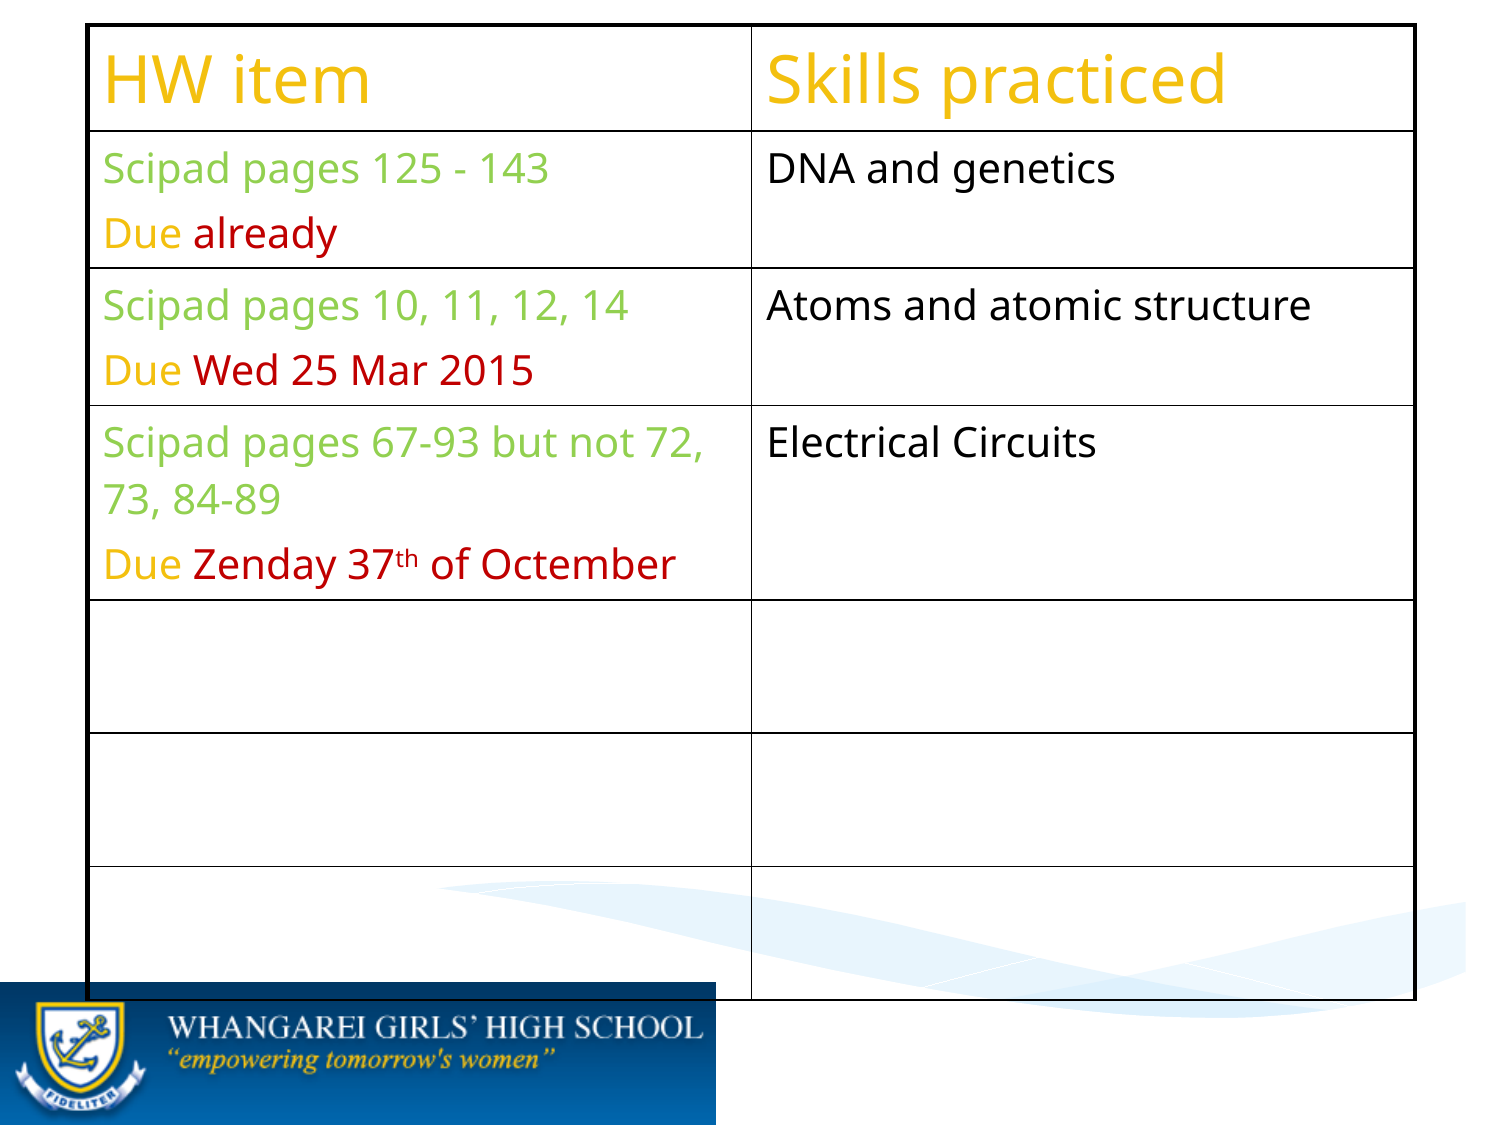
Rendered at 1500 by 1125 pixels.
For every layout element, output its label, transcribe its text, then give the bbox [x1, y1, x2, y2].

picture [0, 982, 716, 1125]
table_cell Atoms and atomic structure [752, 269, 1413, 405]
table_cell [90, 601, 751, 732]
table_cell [90, 867, 751, 999]
table_header HW item [90, 27, 751, 130]
table_cell DNA and genetics [752, 132, 1413, 267]
table_cell Scipad pages 10, 11, 12, 14 Due Wed 25 Mar 2015 [90, 269, 751, 405]
table_cell [752, 601, 1413, 732]
table_cell Scipad pages 125 - 143 Due already [90, 132, 751, 267]
table_cell Electrical Circuits [752, 406, 1413, 599]
table_cell Scipad pages 67-93 but not 72, 73, 84-89 Due Zenday 37th of Octember [90, 406, 751, 599]
table_cell [752, 734, 1413, 866]
table_cell [752, 867, 1413, 999]
table_cell [90, 734, 751, 866]
table_header Skills practiced [752, 27, 1413, 130]
